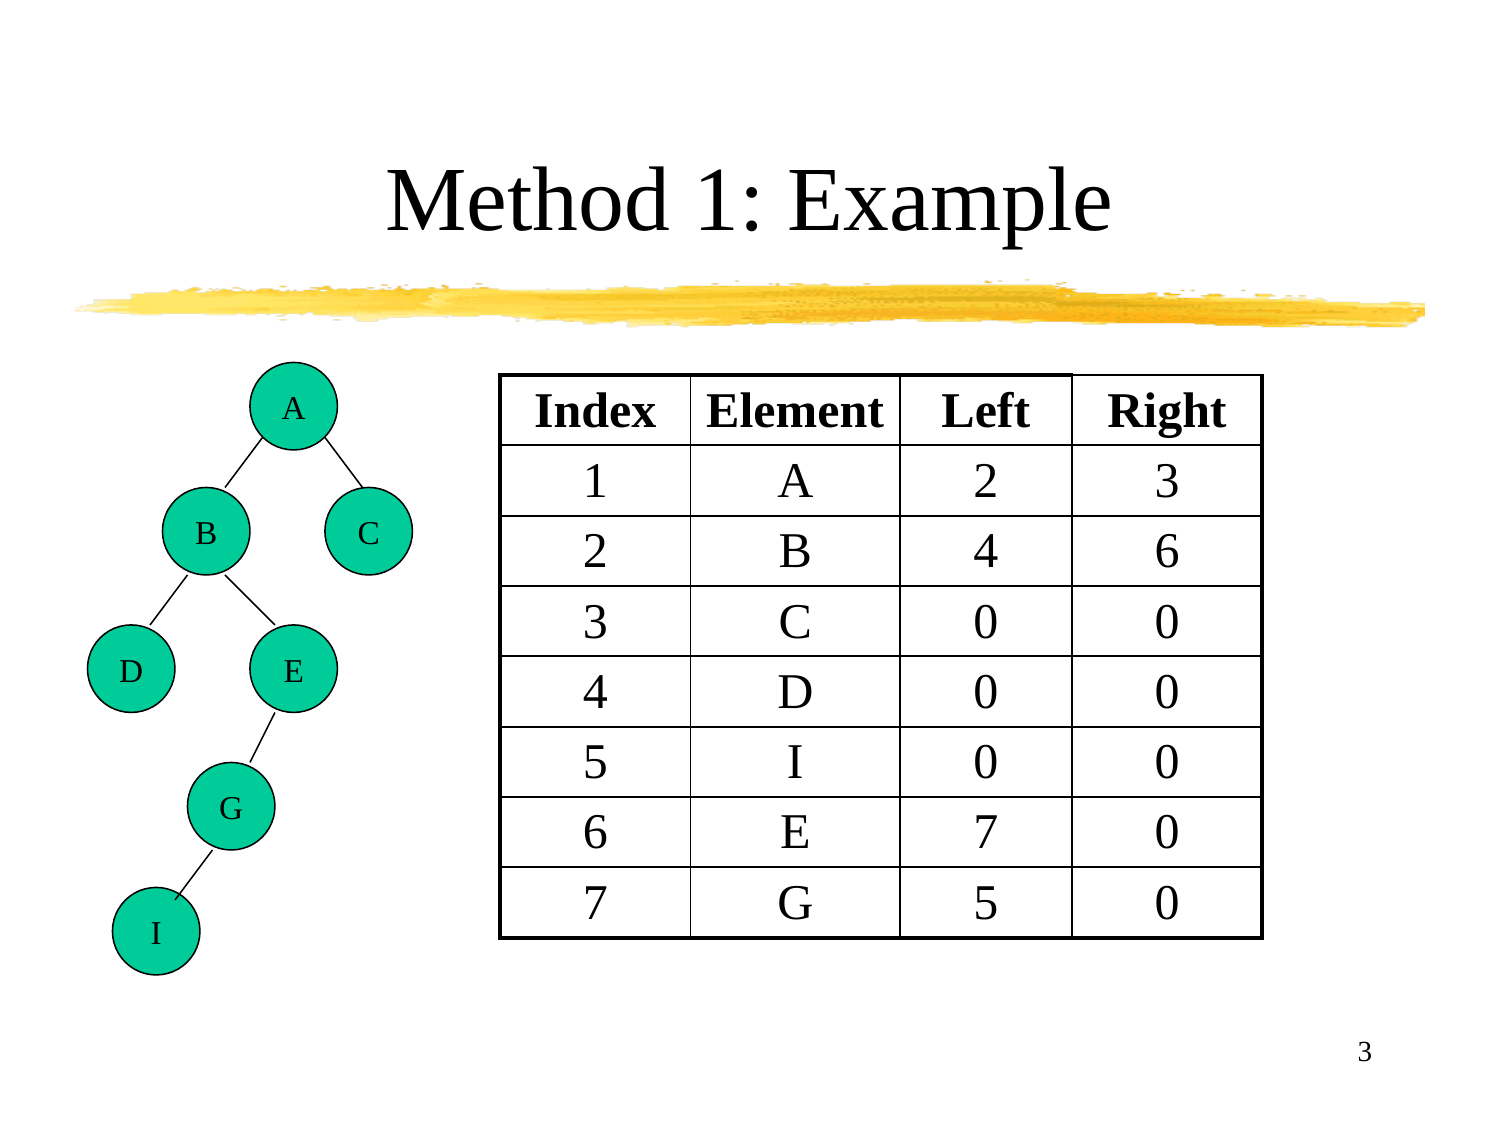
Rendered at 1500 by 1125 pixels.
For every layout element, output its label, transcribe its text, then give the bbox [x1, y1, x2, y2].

slide_number 3 [1074, 1024, 1388, 1101]
table_cell 6 [502, 798, 690, 866]
title Method 1: Example [112, 99, 1388, 288]
table_cell E [691, 798, 899, 866]
table_cell 0 [901, 728, 1071, 796]
picture [75, 274, 1425, 338]
table_cell 0 [901, 657, 1071, 726]
table_cell 0 [1073, 868, 1260, 936]
table_header Left [901, 377, 1071, 444]
table_cell 0 [1073, 587, 1260, 655]
table_cell A [691, 446, 899, 515]
table_header Right [1073, 376, 1260, 444]
table_header Element [691, 377, 899, 444]
table_cell 1 [502, 446, 690, 515]
table_cell 0 [1073, 657, 1260, 726]
table_cell I [691, 728, 899, 796]
table_cell 0 [901, 587, 1071, 655]
table_cell 4 [901, 517, 1071, 585]
table_cell G [691, 868, 899, 936]
table_cell 7 [502, 868, 690, 936]
table_cell 0 [1073, 798, 1260, 866]
table_cell 4 [502, 657, 690, 726]
table_cell 6 [1073, 517, 1260, 585]
table_cell 3 [502, 587, 690, 655]
table_cell 0 [1073, 728, 1260, 796]
table_cell 7 [901, 798, 1071, 866]
table_cell 5 [901, 868, 1071, 936]
table_cell 3 [1073, 446, 1260, 515]
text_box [87, 362, 413, 976]
table_cell D [691, 657, 899, 726]
table_cell C [691, 587, 899, 655]
table_header Index [502, 377, 690, 444]
table_cell 5 [502, 728, 690, 796]
table_cell B [691, 517, 899, 585]
table_cell 2 [901, 446, 1071, 515]
table_cell 2 [502, 517, 690, 585]
